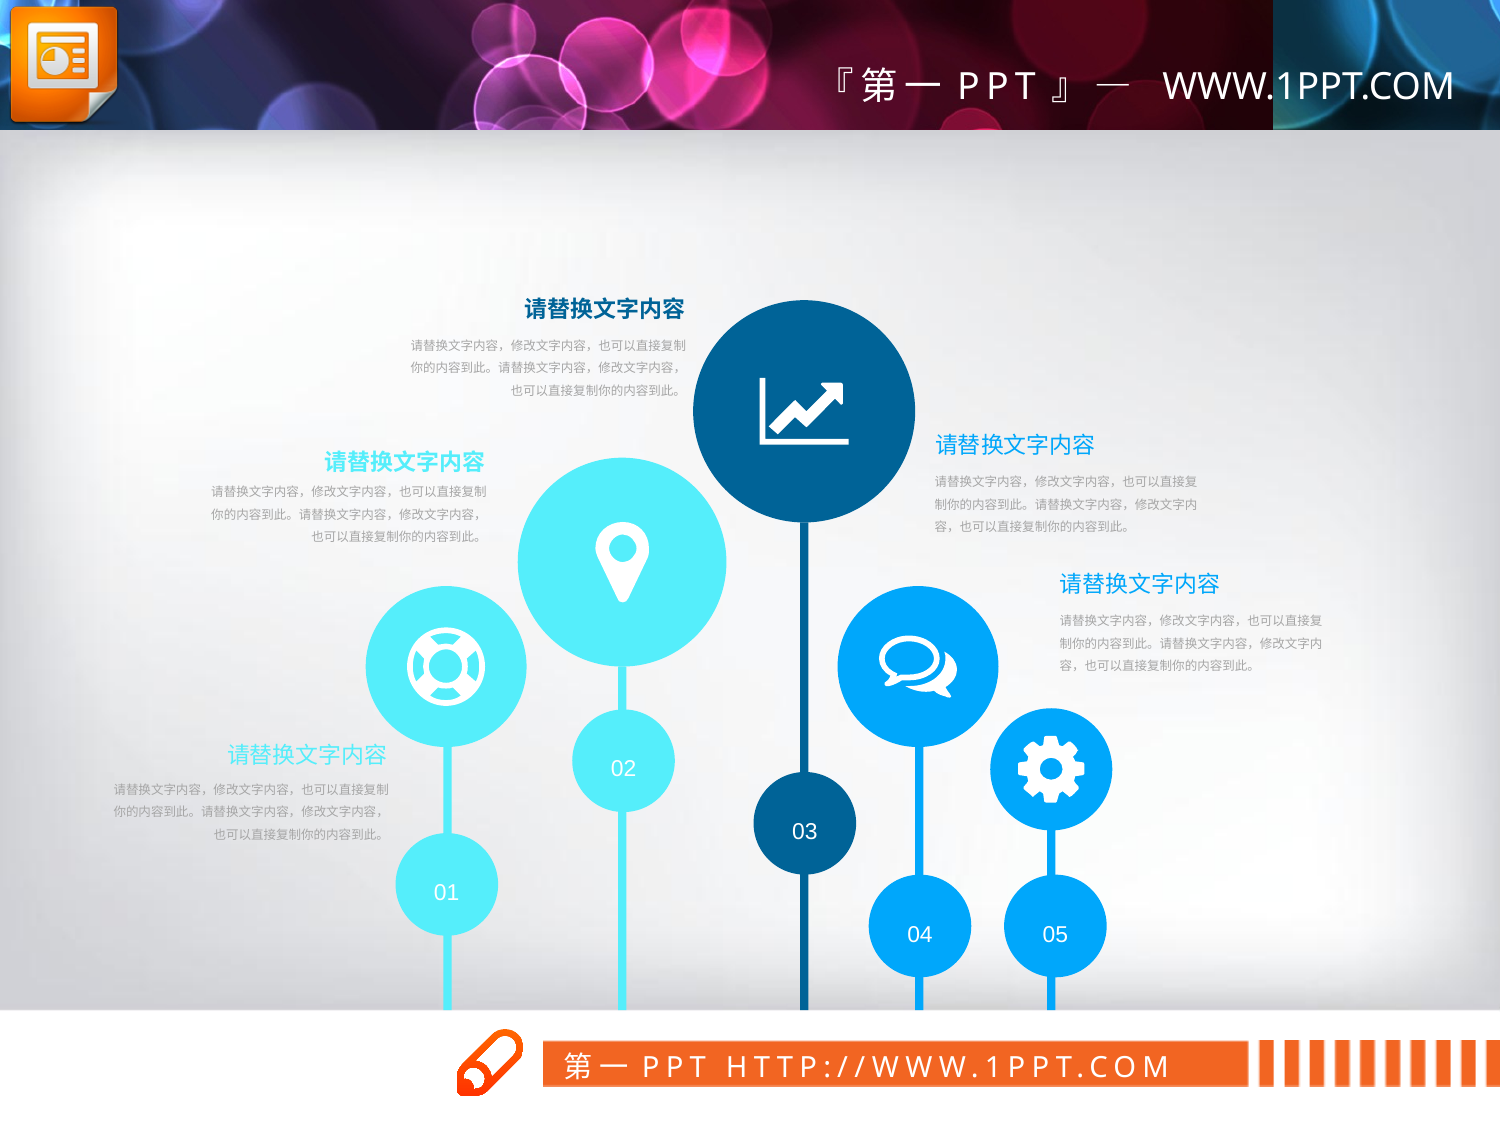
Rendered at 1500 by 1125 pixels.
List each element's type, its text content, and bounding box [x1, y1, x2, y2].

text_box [692, 299, 916, 523]
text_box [934, 430, 1199, 536]
text_box 04 [868, 874, 972, 978]
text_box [1059, 569, 1324, 675]
text_box [1047, 977, 1056, 1011]
text_box [443, 757, 452, 833]
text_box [403, 294, 686, 399]
text_box 03 [753, 771, 857, 875]
text_box [800, 875, 809, 1011]
text_box [1047, 839, 1056, 875]
picture [543, 1040, 1500, 1087]
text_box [517, 457, 727, 667]
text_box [105, 740, 389, 843]
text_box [837, 585, 999, 748]
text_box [365, 585, 527, 748]
text_box [800, 532, 809, 772]
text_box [989, 707, 1113, 831]
text_box [443, 936, 452, 1011]
text_box 02 [572, 709, 675, 813]
text_box [915, 978, 924, 1011]
picture [0, 0, 1500, 1012]
text_box [618, 675, 627, 709]
text_box [618, 812, 627, 1011]
text_box [915, 757, 924, 874]
text_box 01 [395, 833, 499, 936]
text_box 05 [1004, 874, 1107, 978]
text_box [203, 446, 487, 545]
